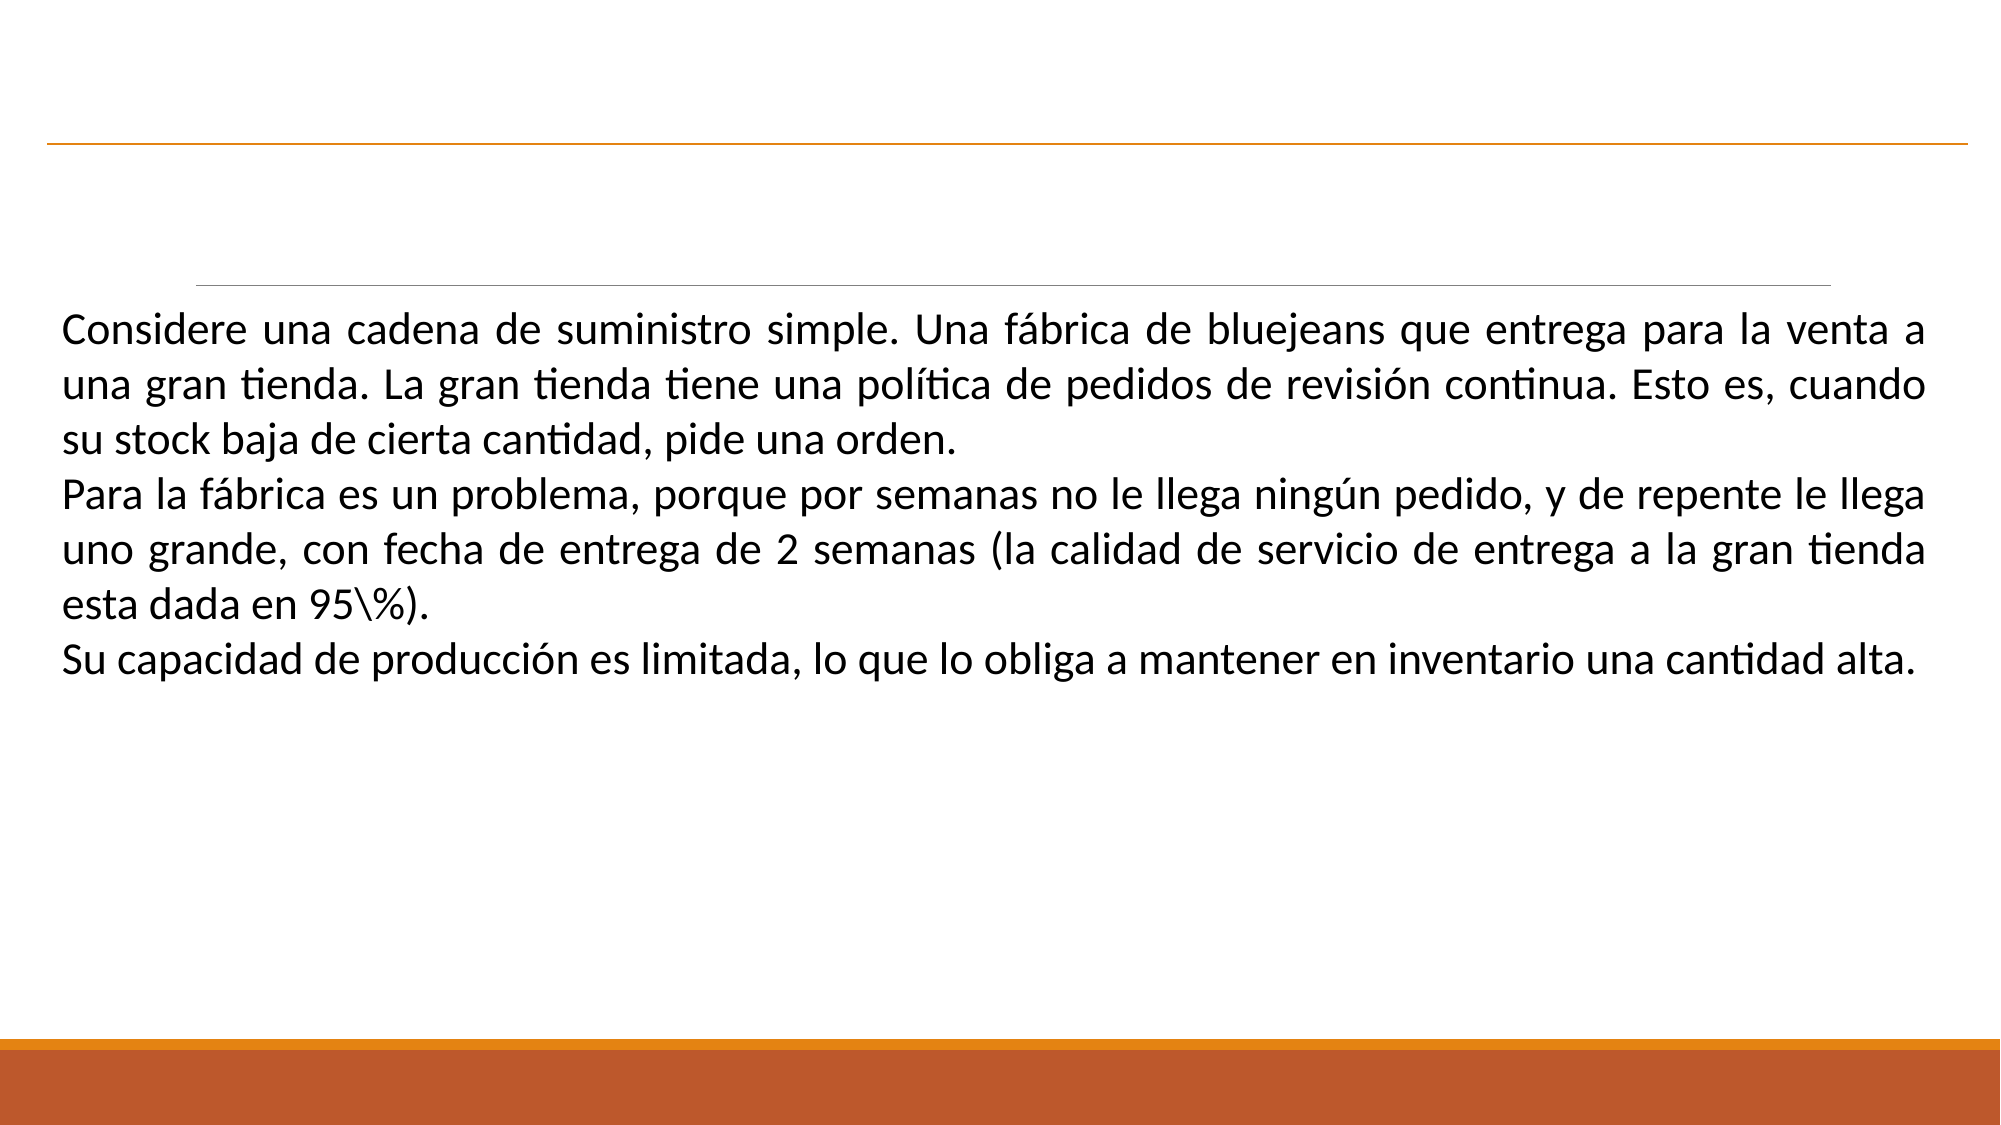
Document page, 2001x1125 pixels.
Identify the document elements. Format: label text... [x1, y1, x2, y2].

text_box Considere una cadena de suministro simple. Una fábrica de bluejeans que entrega para la venta a una gran tienda. La gran tienda tiene una política de pedidos de revisión continua. Esto es, cuando su stock baja de cierta cantidad, pide una orden. Para la fábrica es un problema, porque por semanas no le llega ningún pedido, y de repente le llega uno grande, con fecha de entrega de 2 semanas (la calidad de servicio de entrega a la gran tienda esta dada en 95\%). Su capacidad de producción es limitada, lo que lo obliga a mantener en inventario una cantidad alta. [47, 291, 325, 692]
text_box Considere una cadena de suministro simple. Una fábrica de bluejeans que entrega para la venta a una gran tienda. La gran tienda tiene una política de pedidos de revisión continua. Esto es, cuando su stock baja de cierta cantidad, pide una orden. Para la fábrica es un problema, porque por semanas no le llega ningún pedido, y de repente le llega uno grande, con fecha de entrega de 2 semanas (la calidad de servicio de entrega a la gran tienda esta dada en 95\%). Su capacidad de producción es limitada, lo que lo obliga a mantener en inventario una cantidad alta. [1694, 291, 1943, 692]
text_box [327, 0, 1688, 824]
